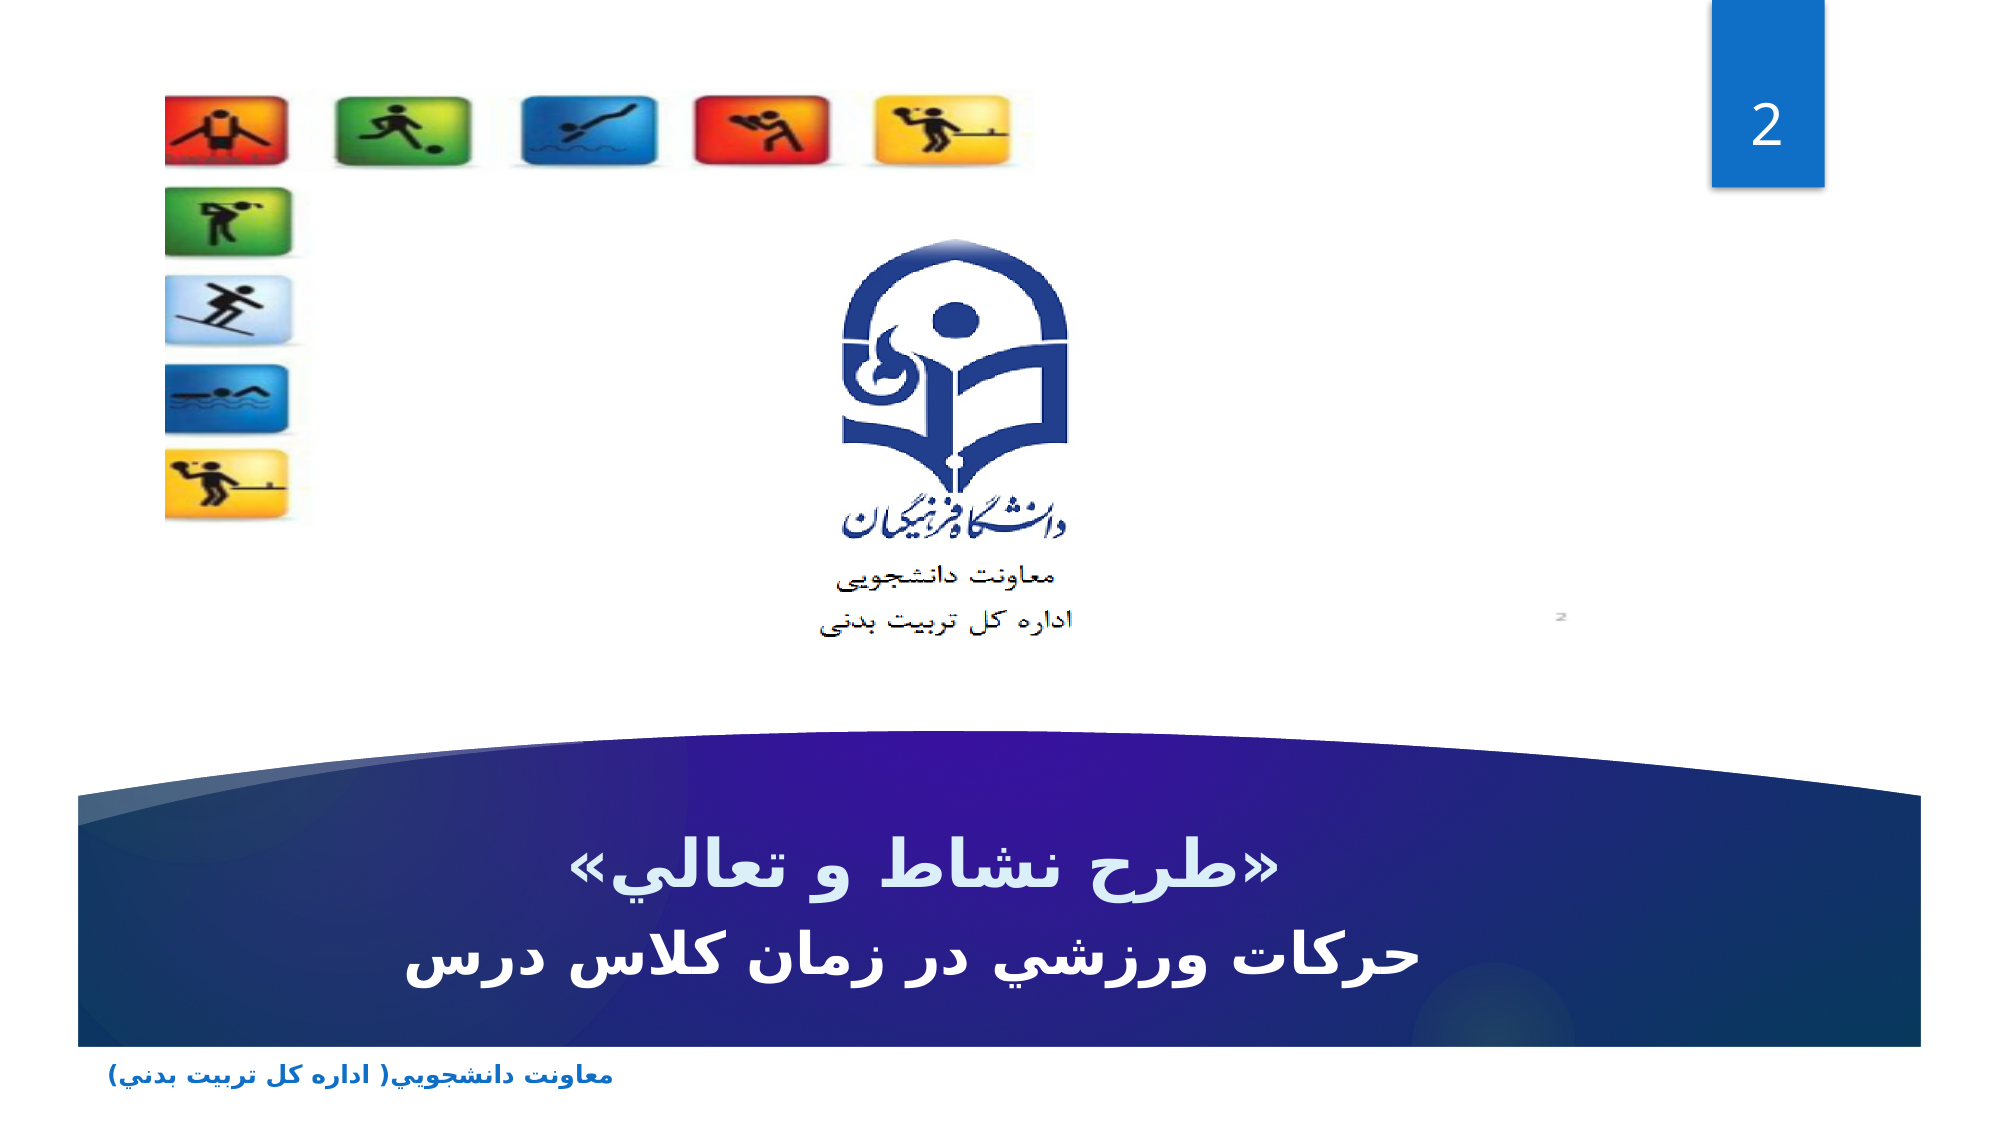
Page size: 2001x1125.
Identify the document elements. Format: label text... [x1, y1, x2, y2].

title «طرح نشاط و تعالي» [189, 815, 1638, 908]
list حركات ورزشي در زمان كلاس درس [189, 908, 1638, 990]
footer معاونت دانشجويي( اداره كل تربيت بدني) [92, 1048, 726, 1099]
slide_number 2 [1698, 48, 1836, 175]
picture [165, 80, 1657, 686]
